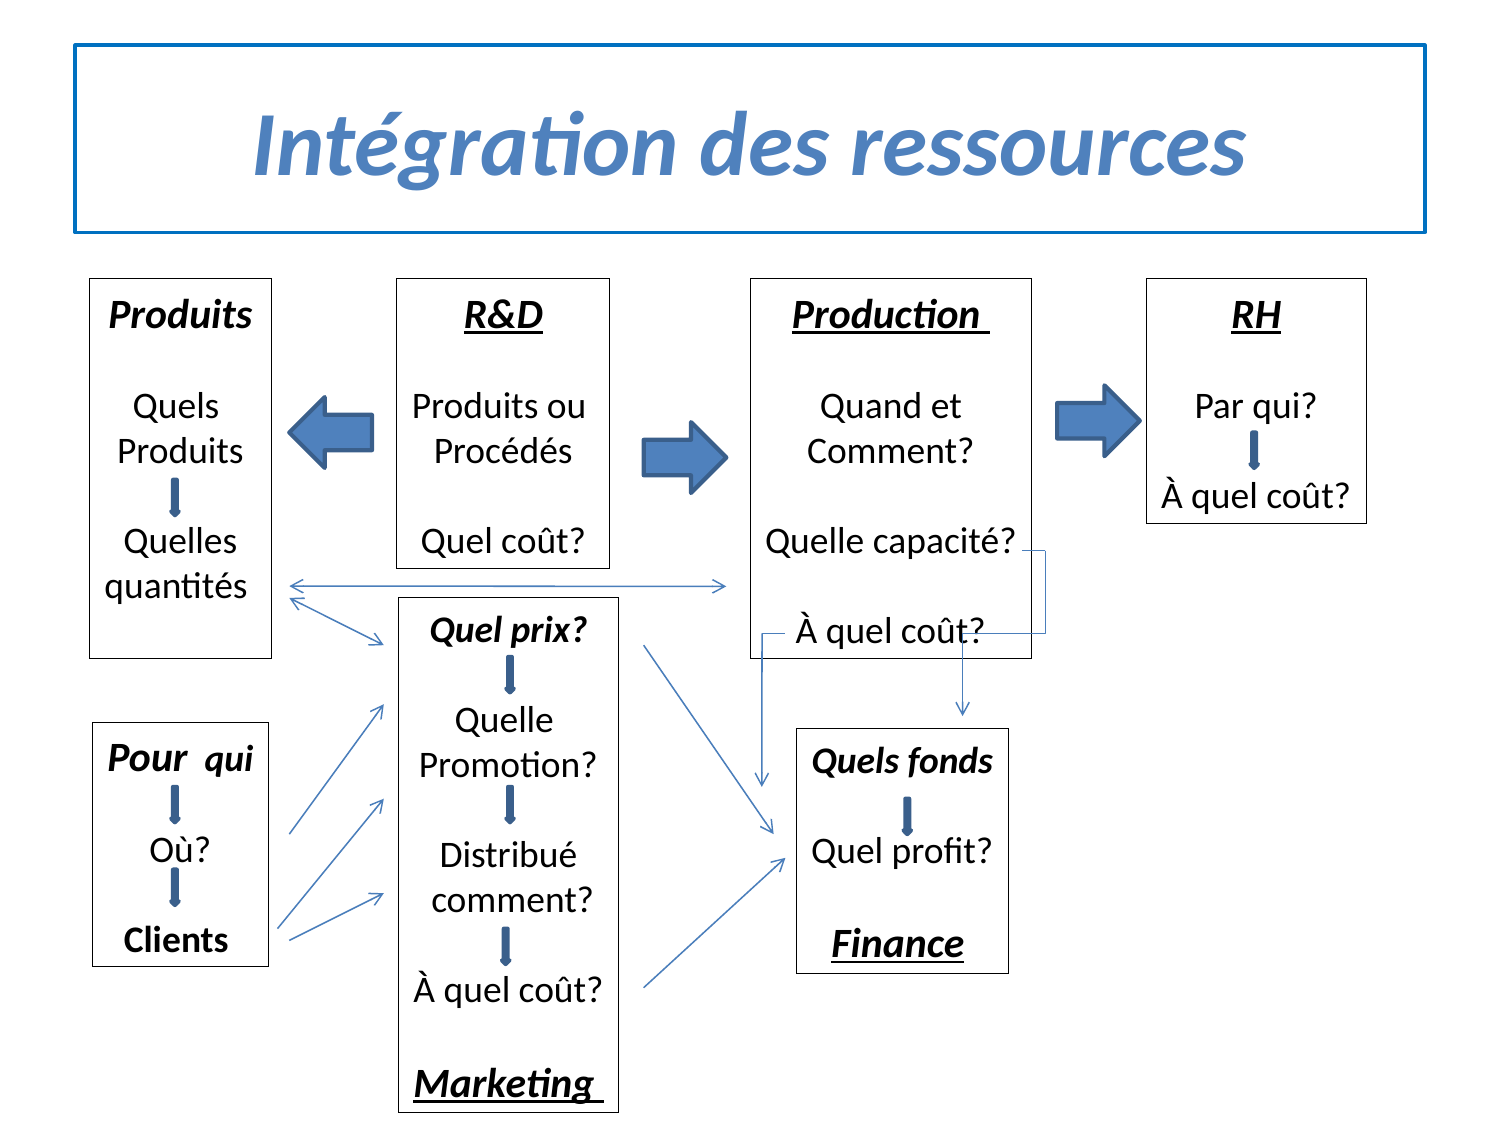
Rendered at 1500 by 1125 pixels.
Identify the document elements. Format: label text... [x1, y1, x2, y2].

text_box [287, 395, 375, 470]
text_box Production Quand et Comment? Quelle capacité? À quel coût? [750, 278, 1032, 659]
text_box RH Par qui? À quel coût? [1146, 278, 1367, 524]
text_box Pour qui Où? Clients [92, 722, 269, 967]
text_box Quel prix? Quelle Promotion? Distribué comment? À quel coût? Marketing [398, 597, 619, 1113]
title Intégration des ressources [75, 45, 1425, 233]
text_box [641, 420, 729, 495]
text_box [643, 857, 786, 988]
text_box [288, 597, 384, 646]
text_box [920, 591, 1087, 675]
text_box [265, 810, 396, 917]
text_box Produits Quels Produits Quelles quantités [89, 278, 272, 659]
text_box [504, 654, 516, 695]
text_box [1248, 430, 1260, 471]
text_box [500, 926, 512, 967]
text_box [271, 721, 402, 817]
text_box [1055, 383, 1142, 459]
text_box [169, 784, 181, 825]
text_box Quels fonds Quel profit? Finance [796, 728, 1009, 974]
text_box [288, 892, 384, 941]
text_box [169, 477, 181, 518]
text_box [901, 796, 913, 837]
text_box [613, 674, 804, 805]
text_box [504, 784, 516, 825]
text_box R&D Produits ou Procédés Quel coût? [396, 278, 610, 569]
text_box [169, 867, 181, 908]
